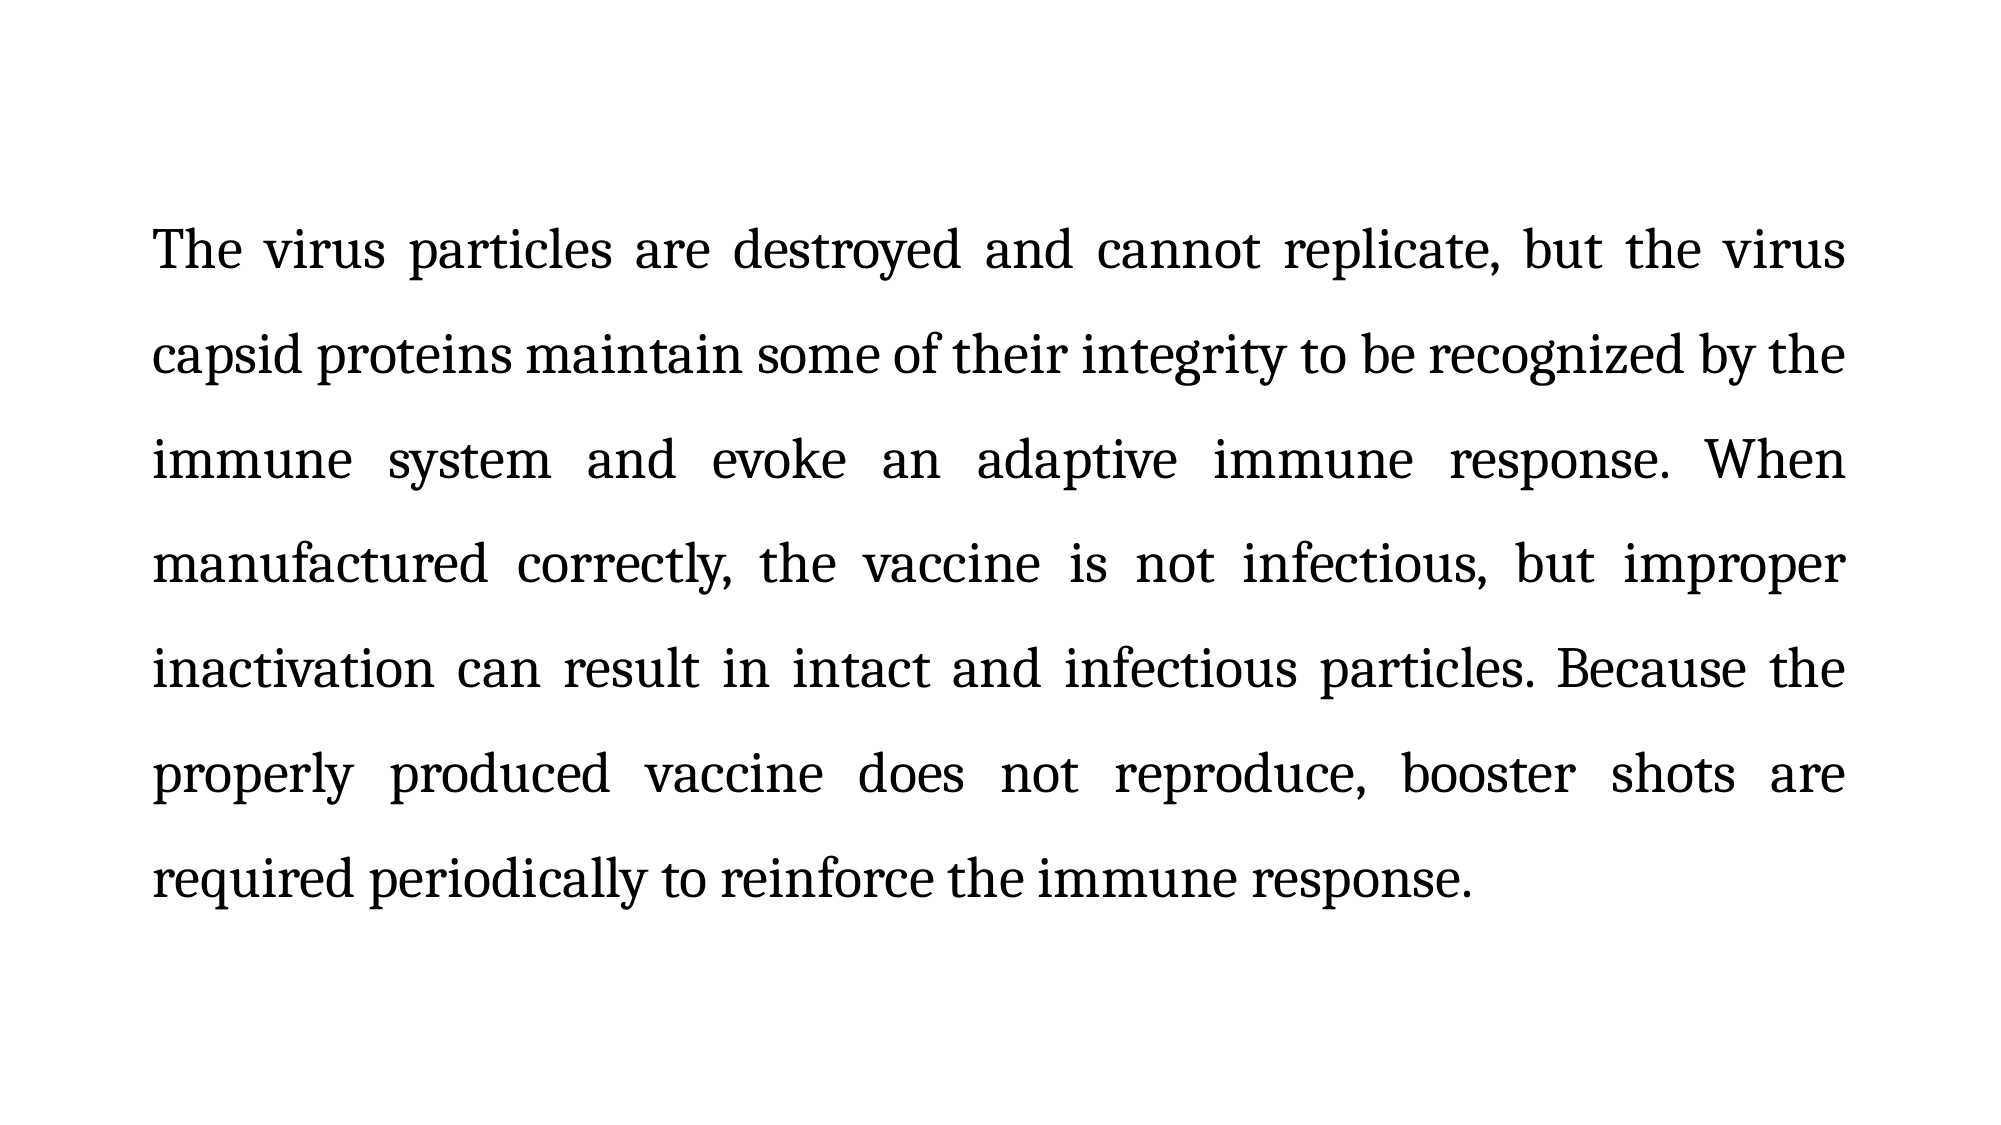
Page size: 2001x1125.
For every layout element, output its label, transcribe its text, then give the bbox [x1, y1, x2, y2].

list The virus particles are destroyed and cannot replicate, but the virus capsid proteins maintain some of their integrity to be recognized by the immune system and evoke an adaptive immune response. When manufactured correctly, the vaccine is not infectious, but improper inactivation can result in intact and infectious particles. Because the properly produced vaccine does not reproduce, booster shots are required periodically to reinforce the immune response. [137, 167, 1863, 1014]
